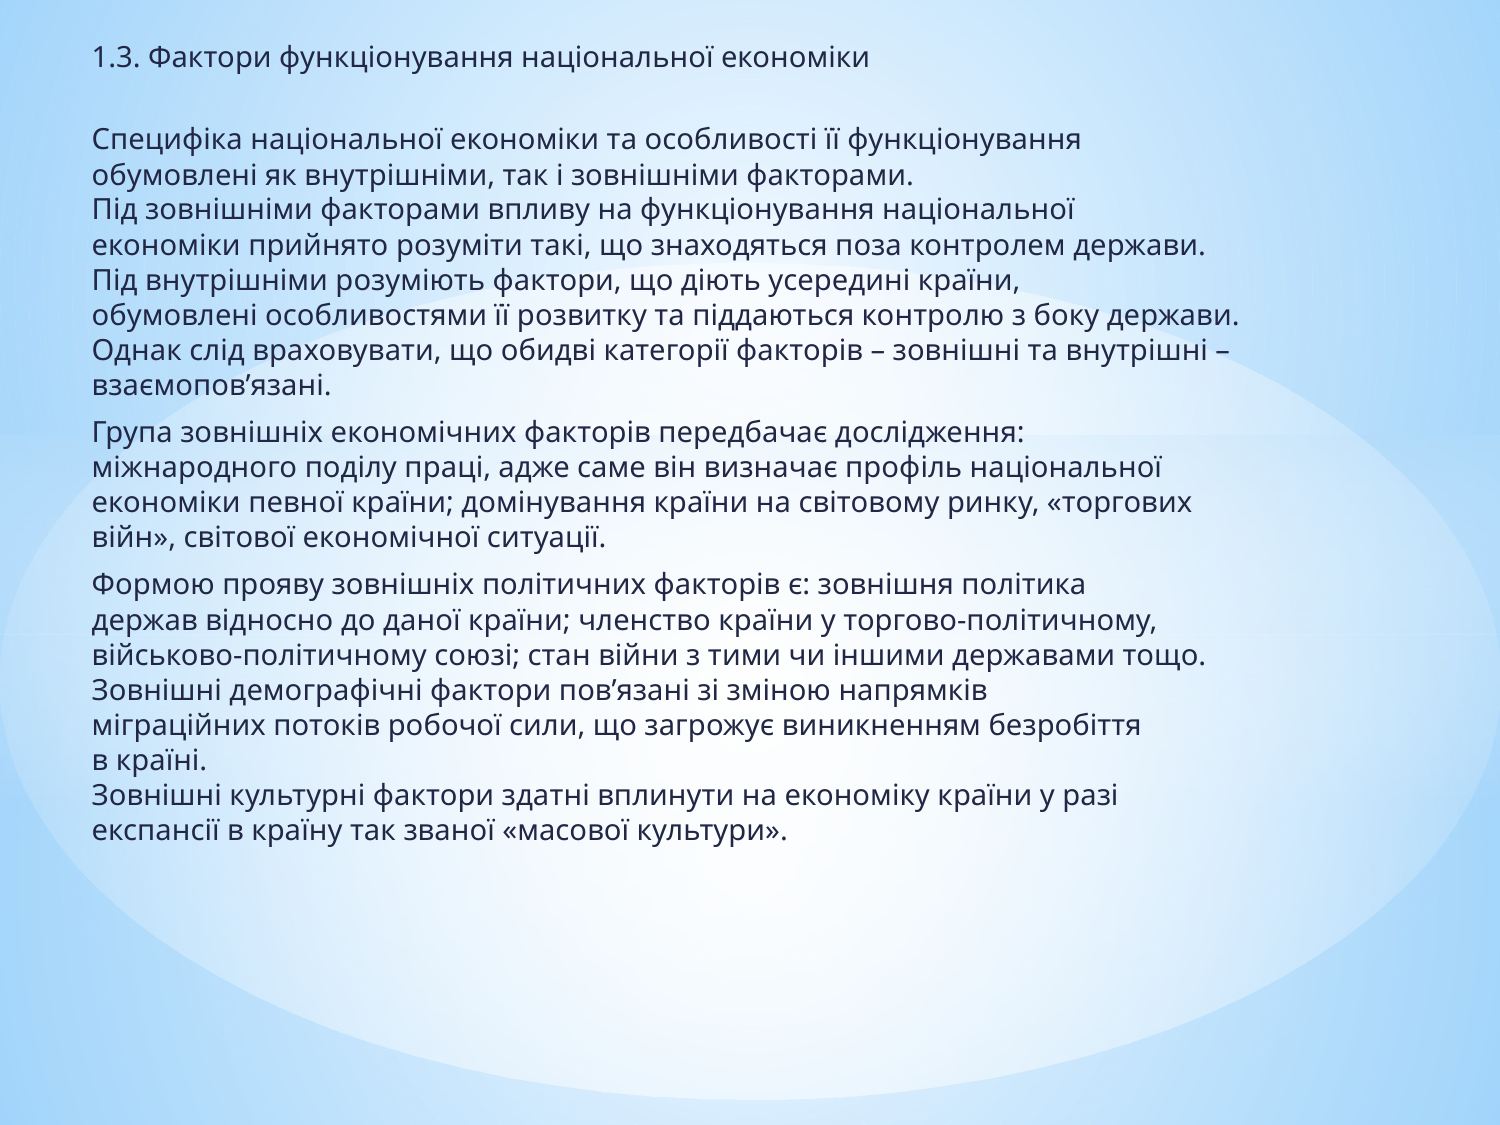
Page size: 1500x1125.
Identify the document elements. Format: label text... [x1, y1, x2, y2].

subtitle 1.3. Фактори функціонування національної економіки Специфіка національної економіки та особливості її функціонування обумовлені як внутрішніми, так і зовнішніми факторами. Під зовнішніми факторами впливу на функціонування національної економіки прийнято розуміти такі, що знаходяться поза контролем держави. Під внутрішніми розуміють фактори, що діють усередині країни, обумовлені особливостями її розвитку та піддаються контролю з боку держави. Однак слід враховувати, що обидві категорії факторів – зовнішні та внутрішні – взаємопов’язані. Група зовнішніх економічних факторів передбачає дослідження: міжнародного поділу праці, адже саме він визначає профіль національної економіки певної країни; домінування країни на світовому ринку, «торгових війн», світової економічної ситуації. Формою прояву зовнішніх політичних факторів є: зовнішня політика держав відносно до даної країни; членство країни у торгово-політичному, військово-політичному союзі; стан війни з тими чи іншими державами тощо. Зовнішні демографічні фактори пов’язані зі зміною напрямків міграційних потоків робочої сили, що загрожує виникненням безробіття в країні. Зовнішні культурні фактори здатні вплинути на економіку країни у разі експансії в країну так званої «масової культури». [76, 30, 1412, 1083]
